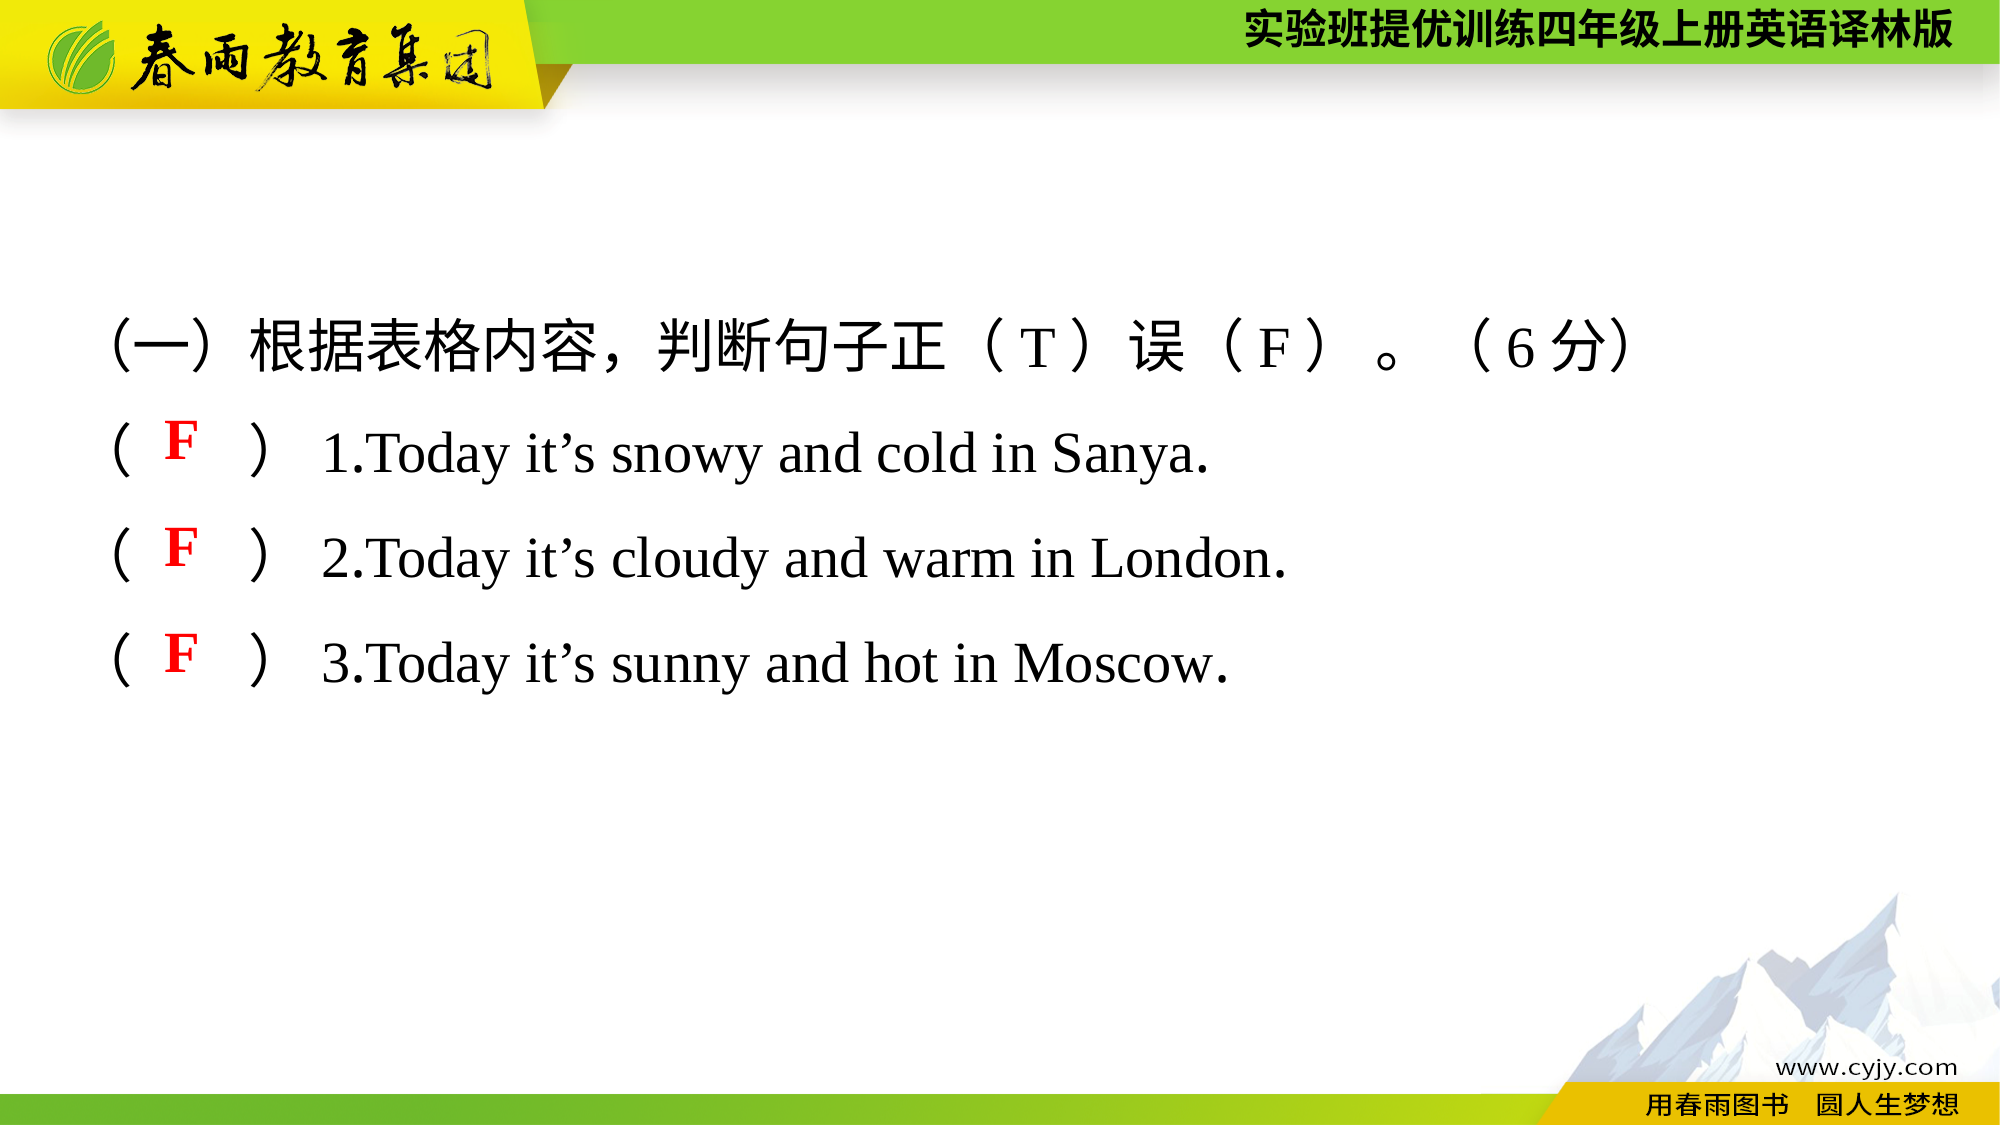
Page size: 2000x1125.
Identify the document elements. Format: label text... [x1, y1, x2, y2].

list （一）根据表格内容，判断句子正（T）误（F） 。（6分） （ ）1.Today it’s snowy and cold in Sanya. （ ）2.Today it’s cloudy and warm in London. （ ）3.Today it’s sunny and hot in Moscow. [59, 267, 1944, 707]
picture [0, 0, 2000, 1125]
text_box F [149, 393, 216, 479]
text_box F [149, 606, 216, 692]
text_box F [149, 500, 216, 586]
